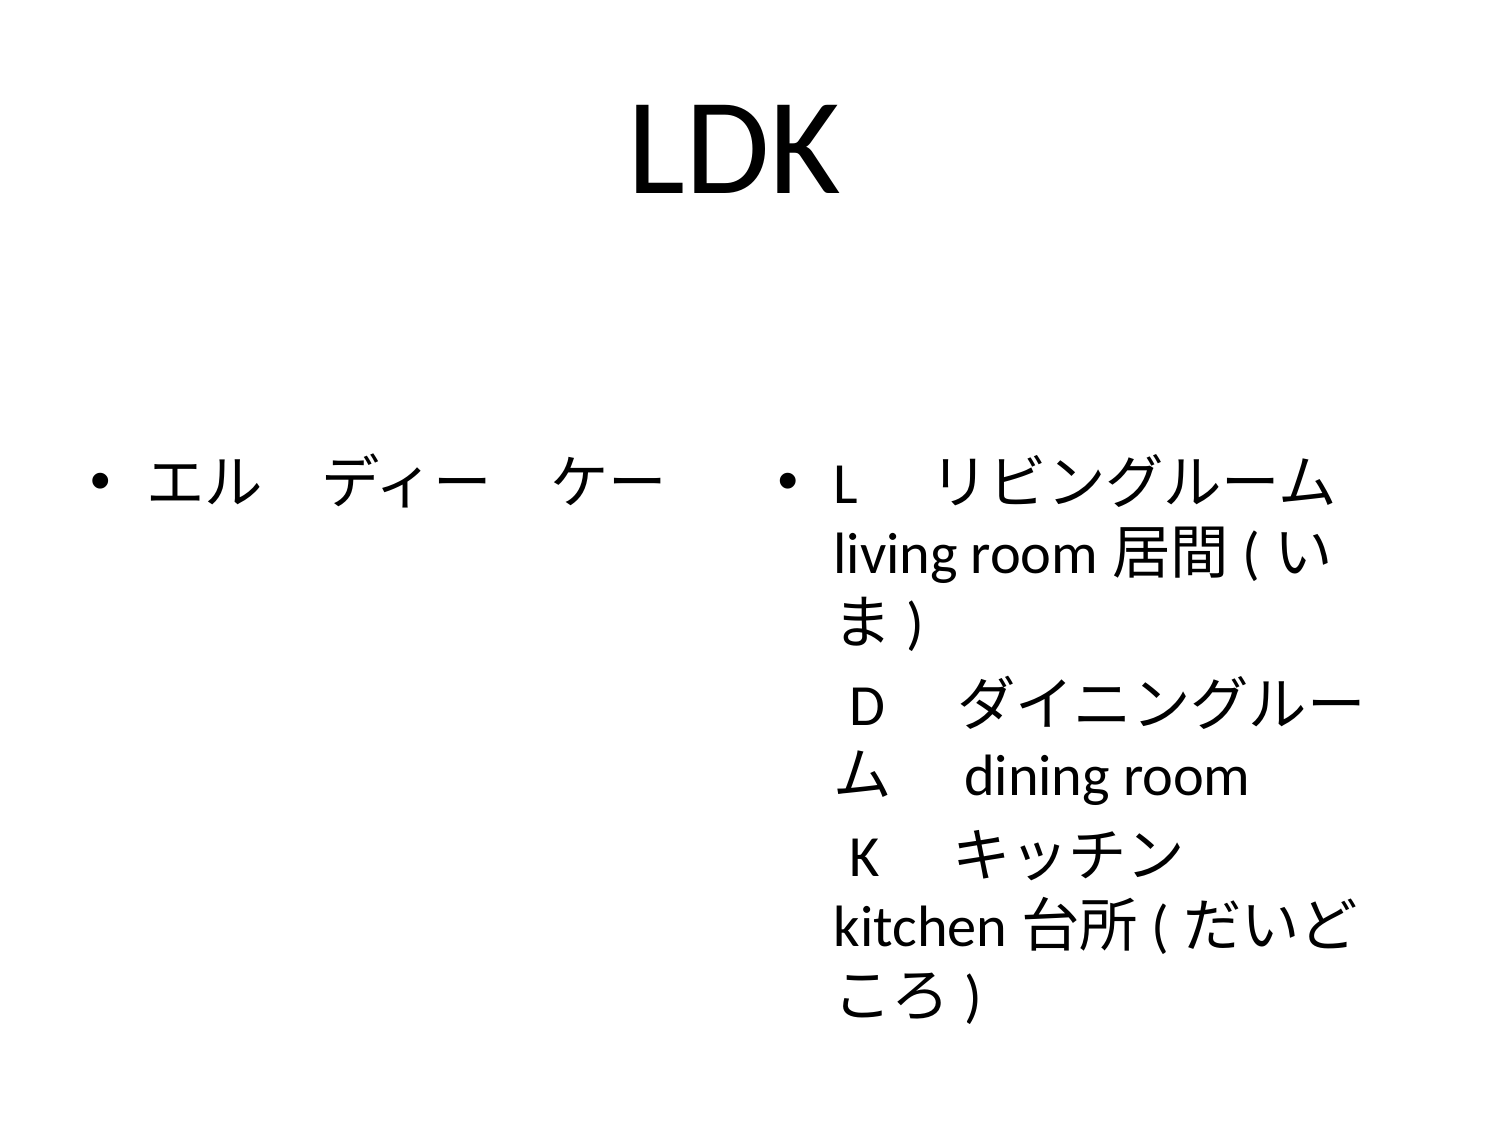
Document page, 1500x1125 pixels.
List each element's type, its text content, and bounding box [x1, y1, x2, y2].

list L リビングルーム living room居間(いま) D ダイニングルーム dining room K キッチン kitchen台所(だいどころ) [762, 437, 1426, 1006]
list エル ディー ケー [74, 437, 738, 1006]
title LDK [74, 44, 1426, 233]
